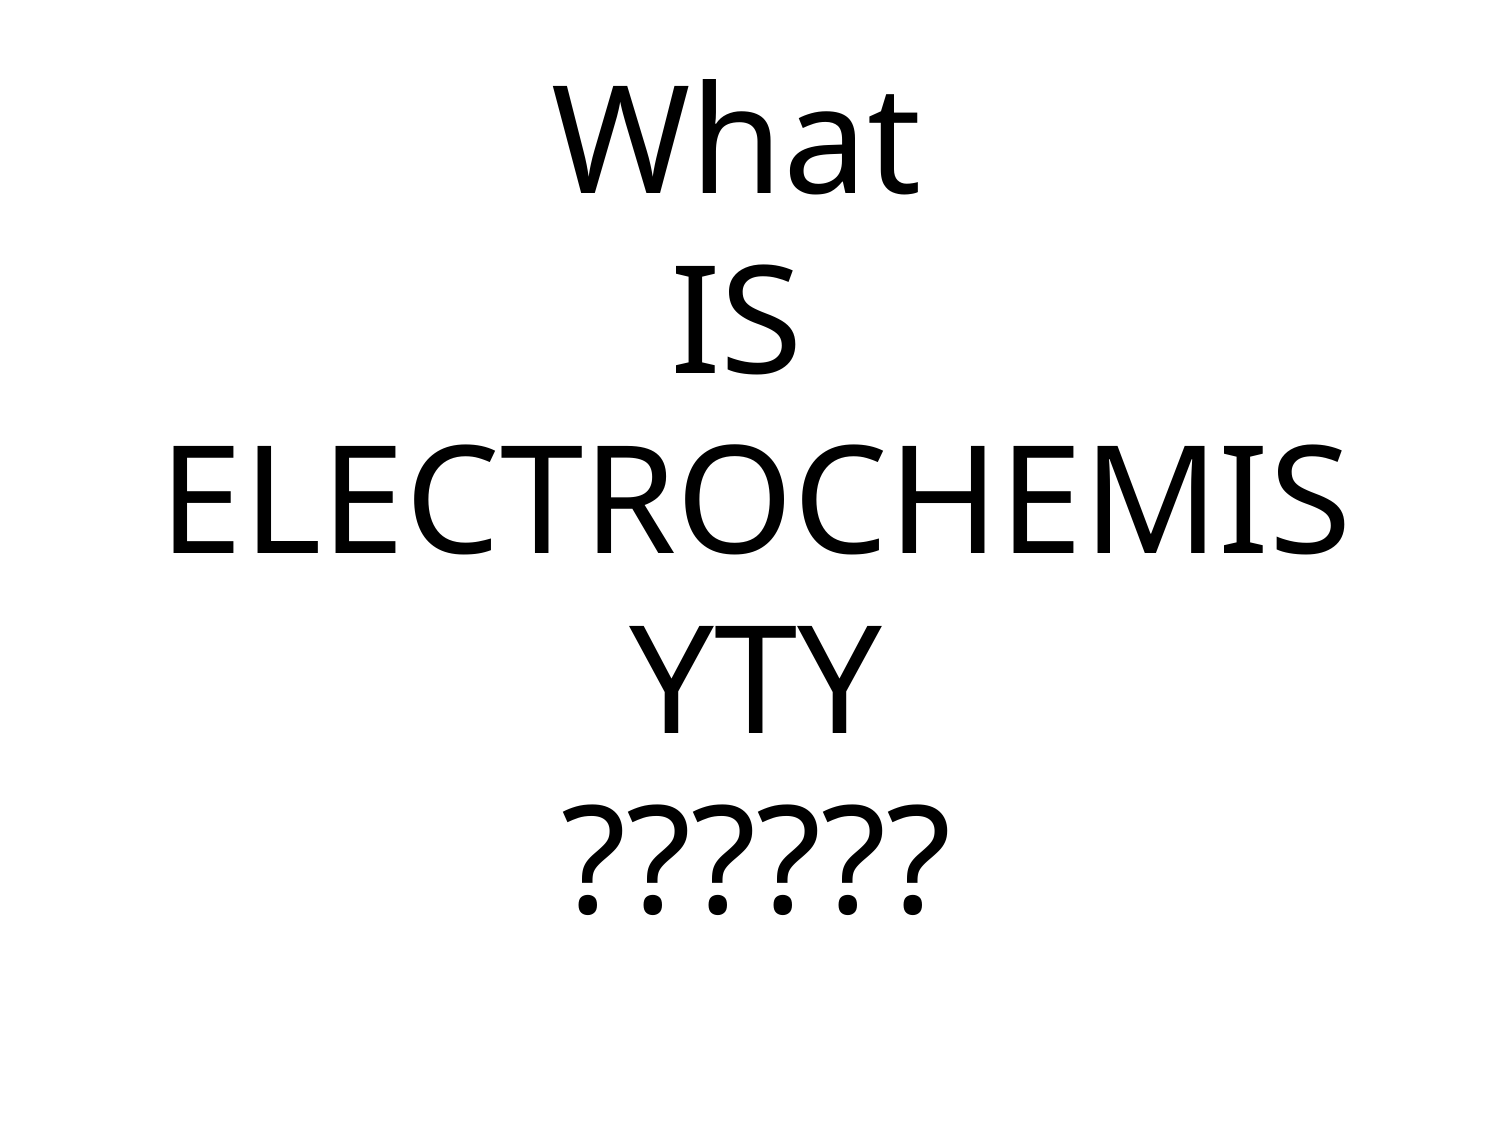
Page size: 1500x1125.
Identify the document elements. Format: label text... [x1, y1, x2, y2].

title What IS ELECTROCHEMISYTY ?????? [112, 62, 1401, 926]
